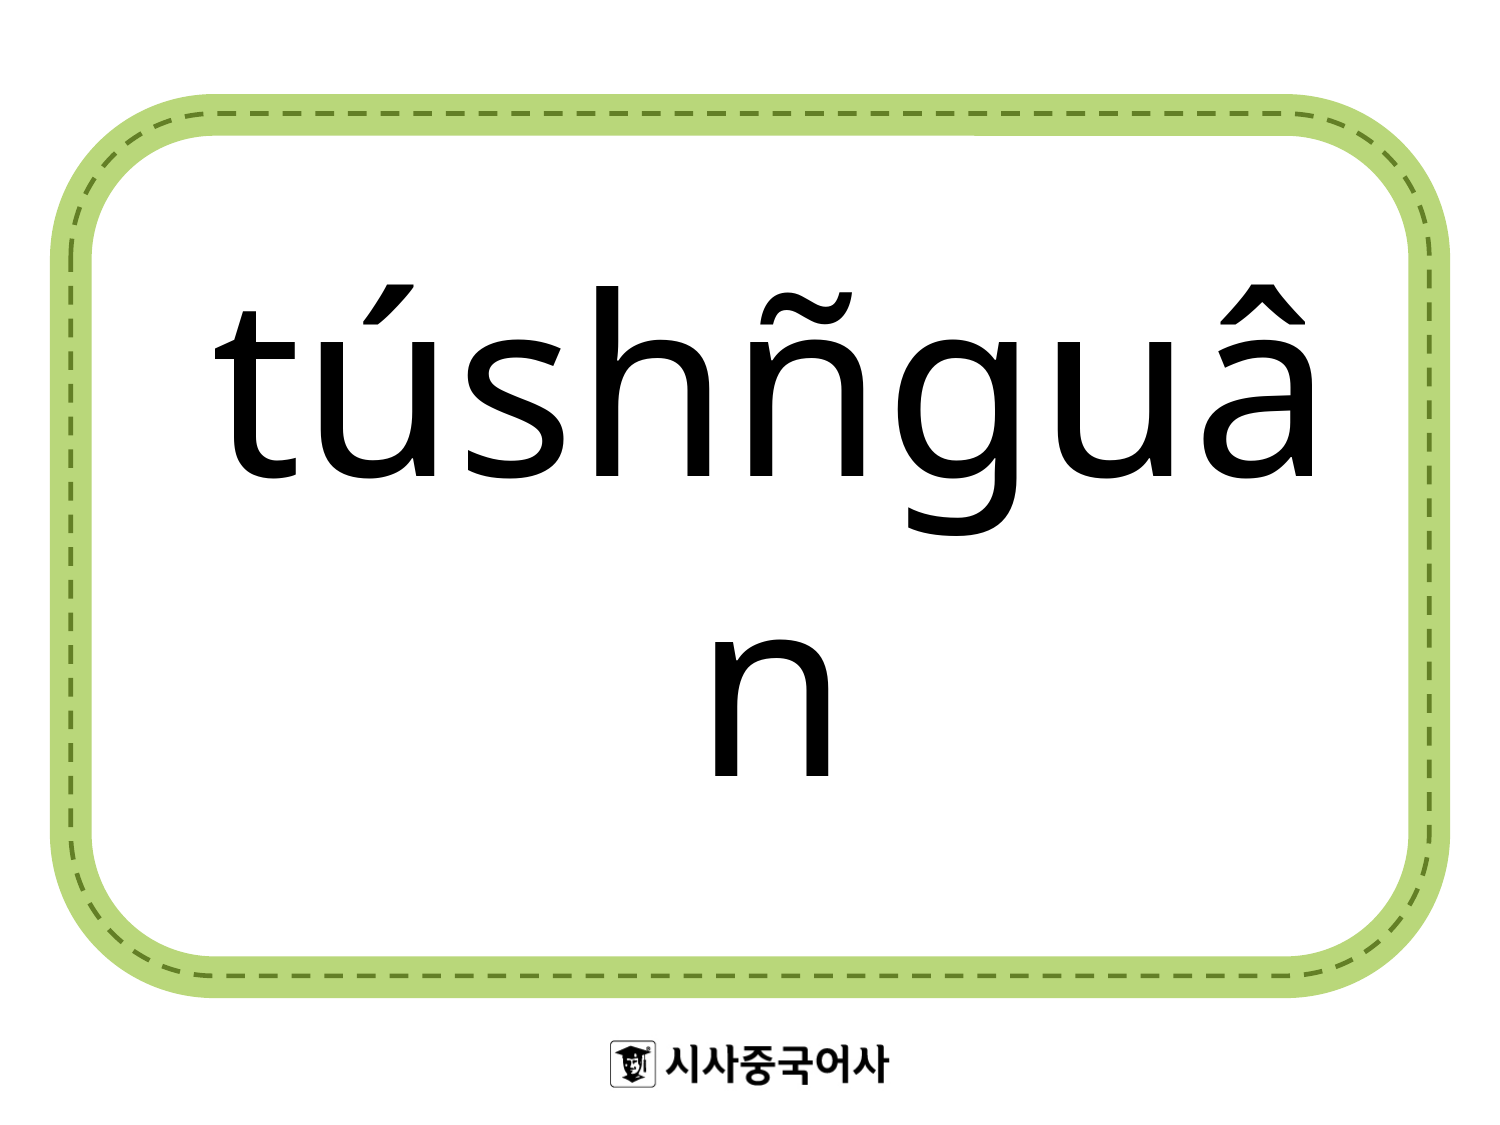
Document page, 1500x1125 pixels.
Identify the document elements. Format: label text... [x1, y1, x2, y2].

text_box túshñguân [167, 195, 1376, 858]
picture [602, 1034, 898, 1094]
